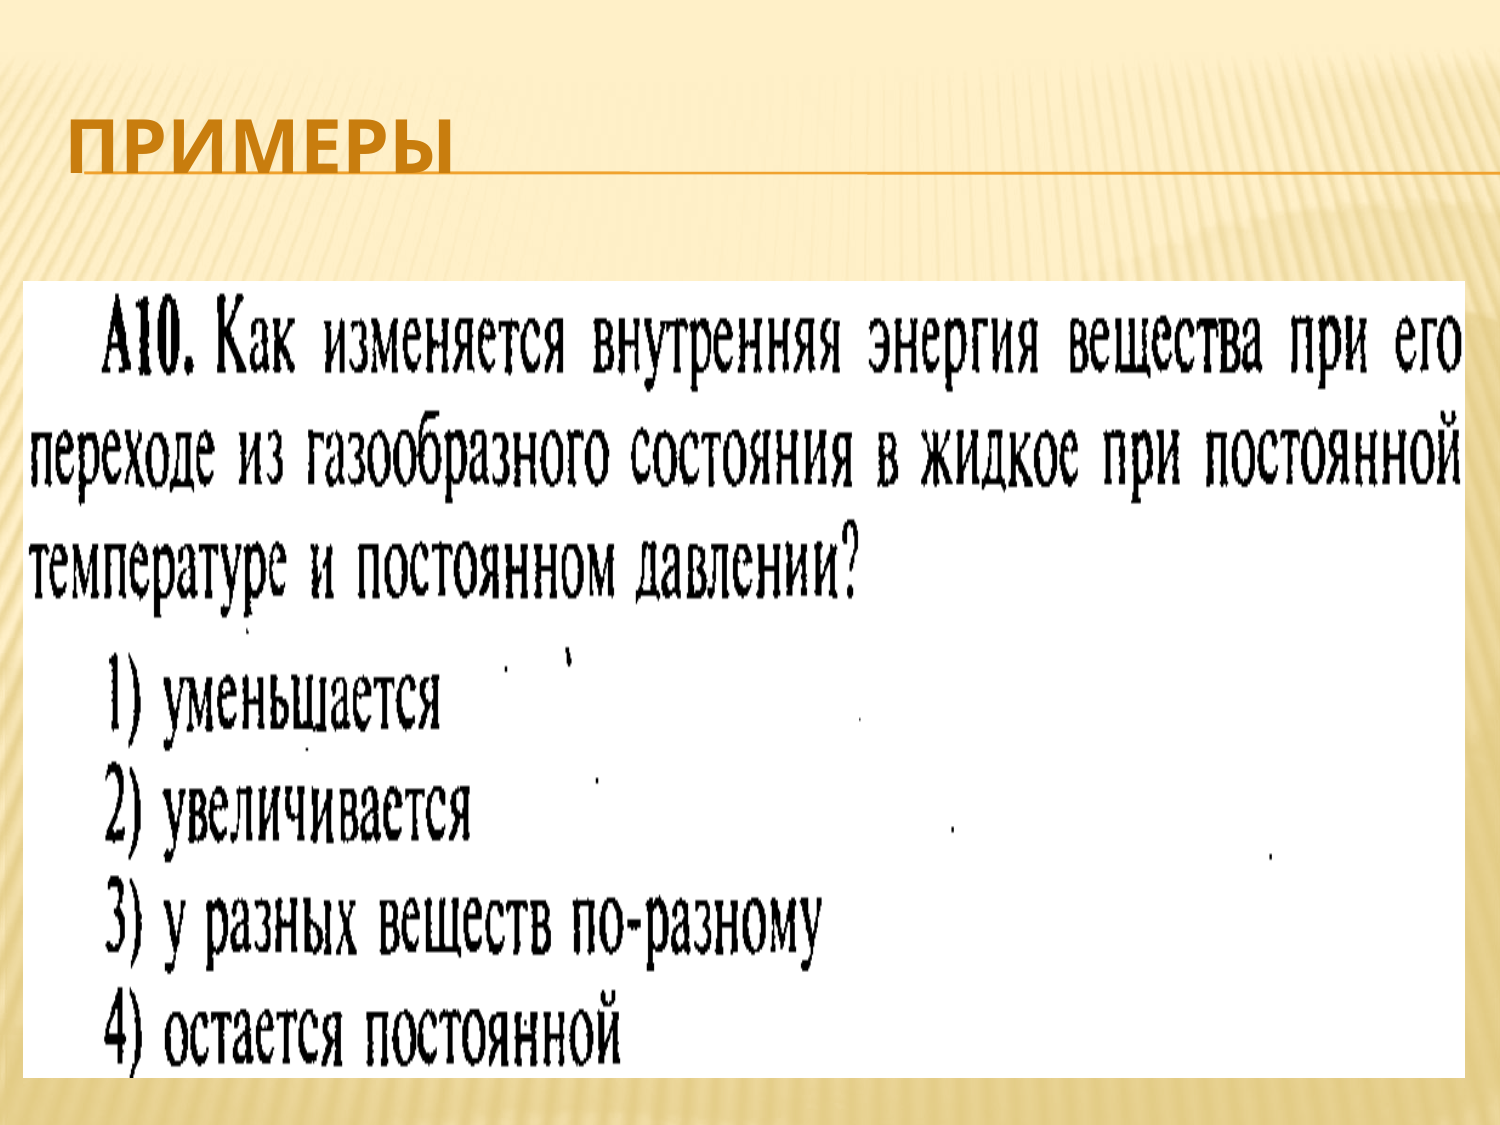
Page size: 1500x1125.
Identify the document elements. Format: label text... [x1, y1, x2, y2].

title ПРИМЕРЫ [50, 75, 1475, 213]
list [23, 280, 1466, 1079]
